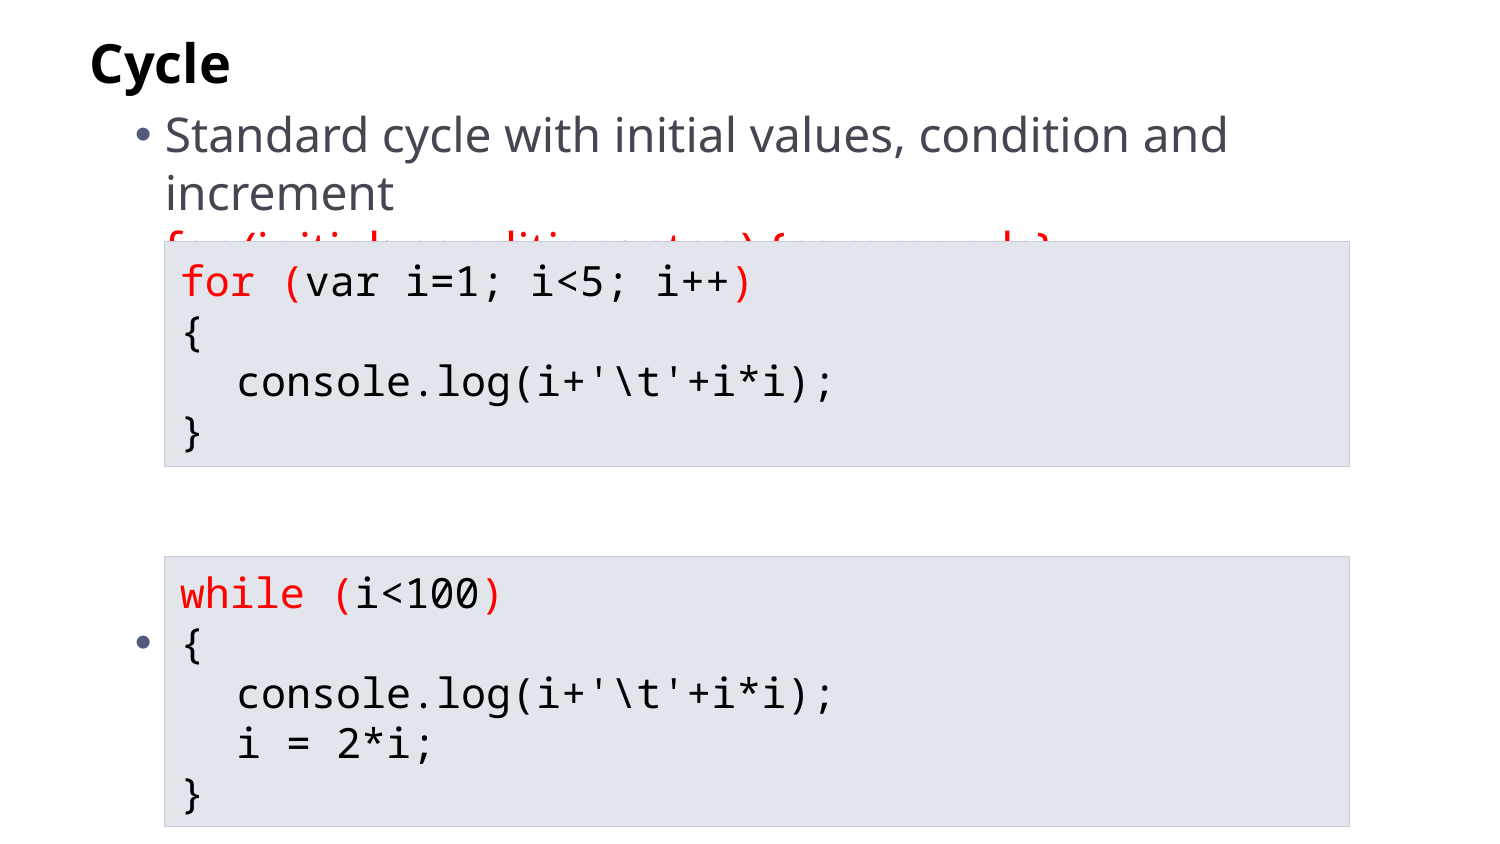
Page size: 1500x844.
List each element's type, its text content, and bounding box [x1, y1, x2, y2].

text_box while (i<100) { console.log(i+'\t'+i*i); i = 2*i; } [164, 556, 1350, 827]
list Cycle Standard cycle with initial values, condition and increment for (initial; condition; step) {commands} Condition checked on every step while (condition) {commands} [75, 21, 1475, 835]
text_box for (var i=1; i<5; i++) { console.log(i+'\t'+i*i); } [164, 241, 1350, 467]
